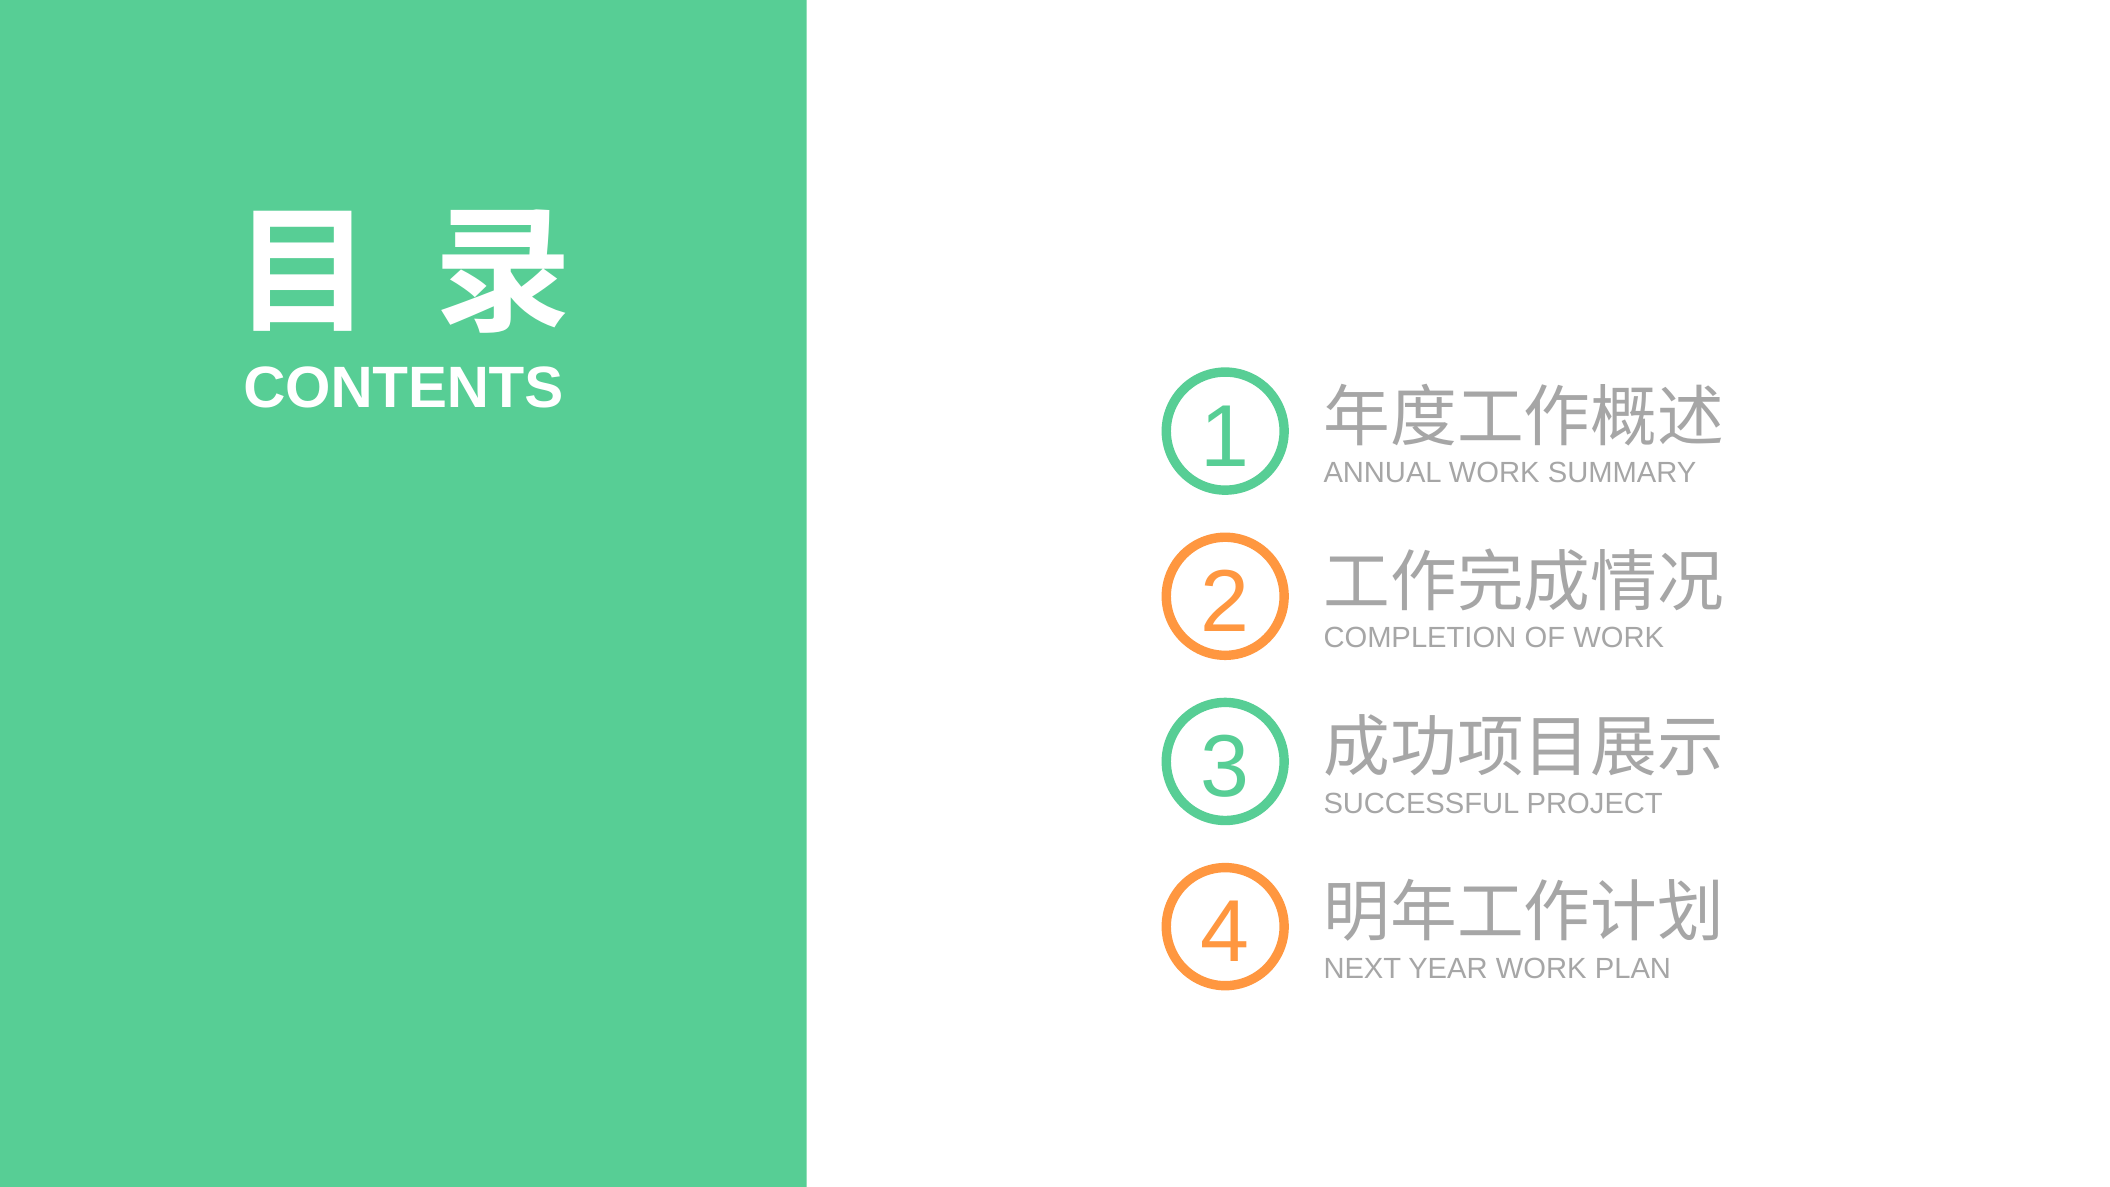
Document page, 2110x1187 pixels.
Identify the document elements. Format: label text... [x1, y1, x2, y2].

text_box 2 [1166, 537, 1285, 656]
text_box 1 [1166, 372, 1285, 491]
text_box 工作完成情况 COMPLETION OF WORK [1323, 538, 1768, 654]
text_box 4 [1166, 867, 1285, 986]
text_box 明年工作计划 NEXT YEAR WORK PLAN [1323, 869, 1768, 985]
text_box [0, 0, 808, 1187]
text_box 目 录 [203, 183, 603, 349]
text_box 3 [1166, 702, 1285, 821]
text_box 成功项目展示 SUCCESSFUL PROJECT [1323, 703, 1768, 819]
text_box CONTENTS [205, 349, 601, 420]
text_box 年度工作概述 ANNUAL WORK SUMMARY [1323, 373, 1768, 489]
